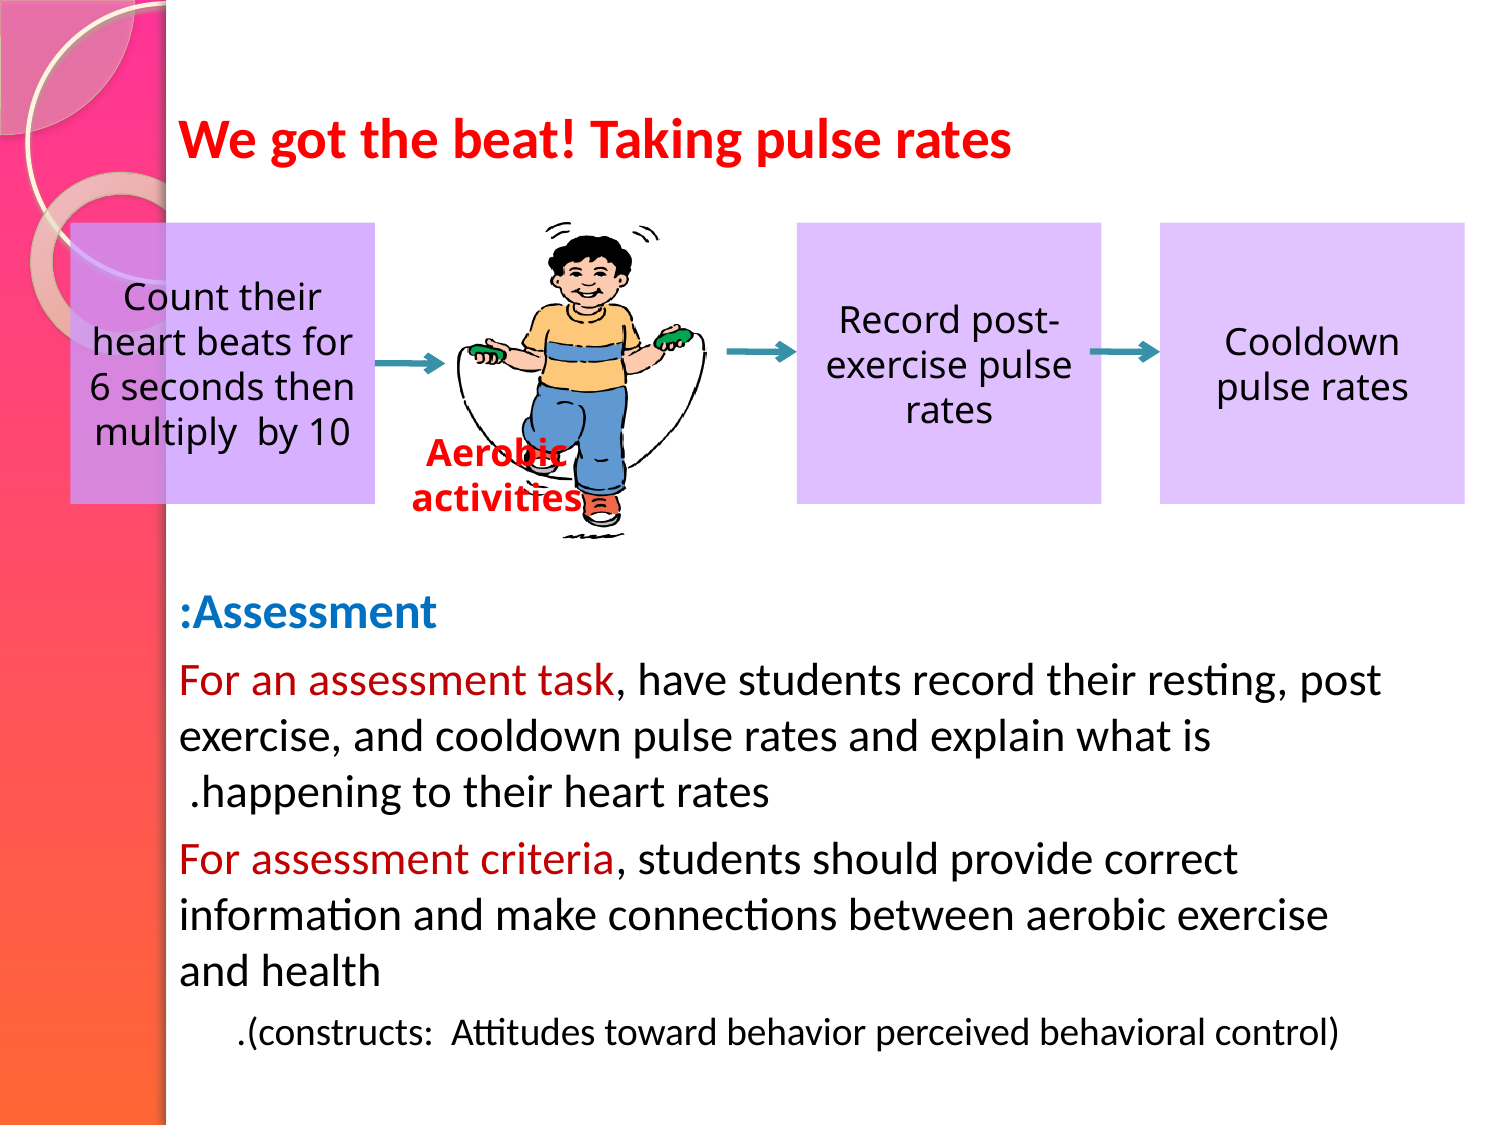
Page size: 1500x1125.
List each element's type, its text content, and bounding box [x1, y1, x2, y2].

list We got the beat! Taking pulse rates Assessment: For an assessment task, have students record their resting, post exercise, and cooldown pulse rates and explain what is happening to their heart rates. For assessment criteria, students should provide correct information and make connections between aerobic exercise and health (constructs: Attitudes toward behavior perceived behavioral control). [164, 93, 1425, 1067]
text_box Cooldown pulse rates [1158, 221, 1467, 506]
text_box Aerobic activities [375, 421, 449, 527]
text_box Record post- exercise pulse rates [795, 221, 1104, 506]
text_box Count their heart beats for 6 seconds then multiply by 10 [68, 221, 377, 506]
picture [456, 222, 707, 540]
